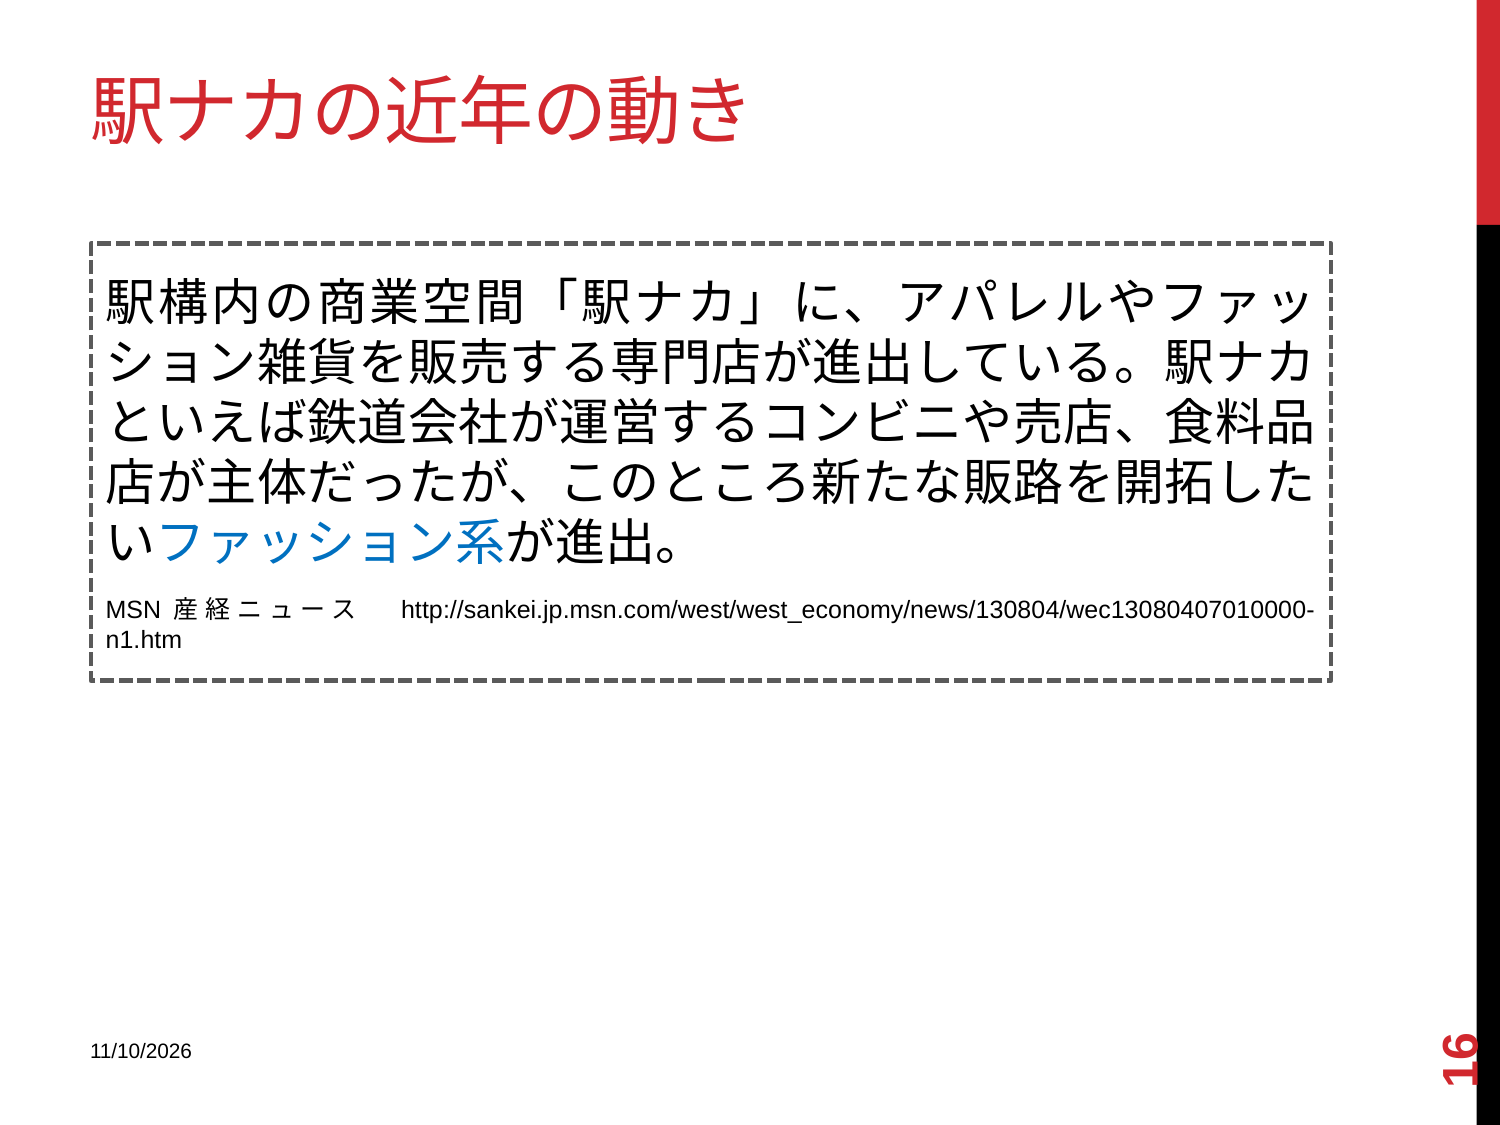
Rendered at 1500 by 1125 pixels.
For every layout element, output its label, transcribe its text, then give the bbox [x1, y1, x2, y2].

text_box 駅構内の商業空間「駅ナカ」に、アパレルやファッション雑貨を販売する専門店が進出している。駅ナカといえば鉄道会社が運営するコンビニや売店、食料品店が主体だったが、このところ新たな販路を開拓したいファッション系が進出。 MSN産経ニュース http://sankei.jp.msn.com/west/west_economy/news/130804/wec13080407010000-n1.htm [89, 241, 1333, 683]
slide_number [75, 1012, 638, 1063]
list [75, 172, 1341, 1005]
title 駅ナカの近年の動き [75, 25, 1025, 161]
slide_number 16 [1427, 887, 1488, 1104]
